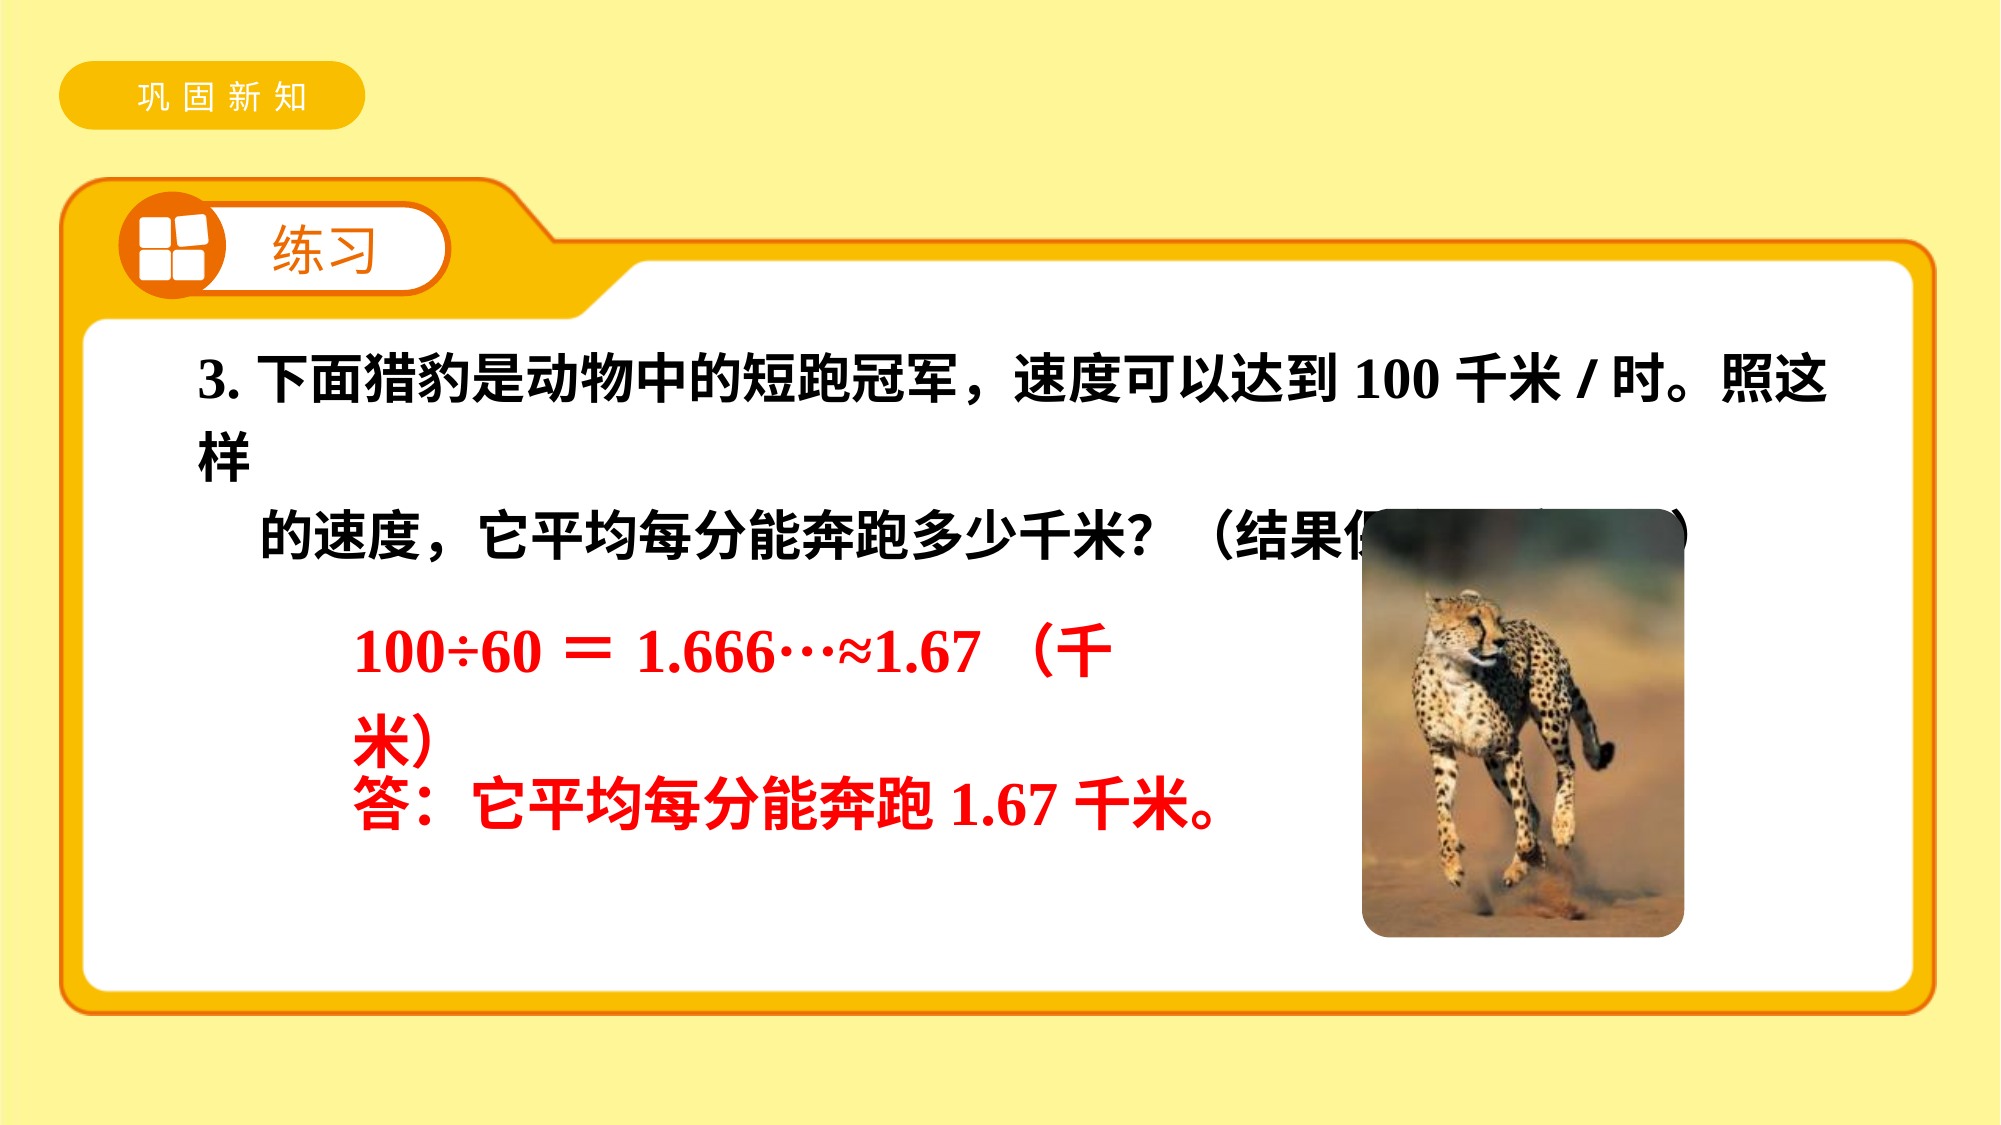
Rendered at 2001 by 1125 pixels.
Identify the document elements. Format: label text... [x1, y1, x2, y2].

text_box 100÷60＝1.666···≈1.67（千米） [337, 579, 1224, 733]
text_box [118, 191, 449, 300]
text_box 答：它平均每分能奔跑1.67千米。 [337, 733, 1224, 846]
text_box 3.下面猎豹是动物中的短跑冠军，速度可以达到100千米/时。照这样 的速度，它平均每分能奔跑多少千米？（结果保留两位小数） [182, 319, 1878, 574]
picture [0, 0, 2001, 1125]
